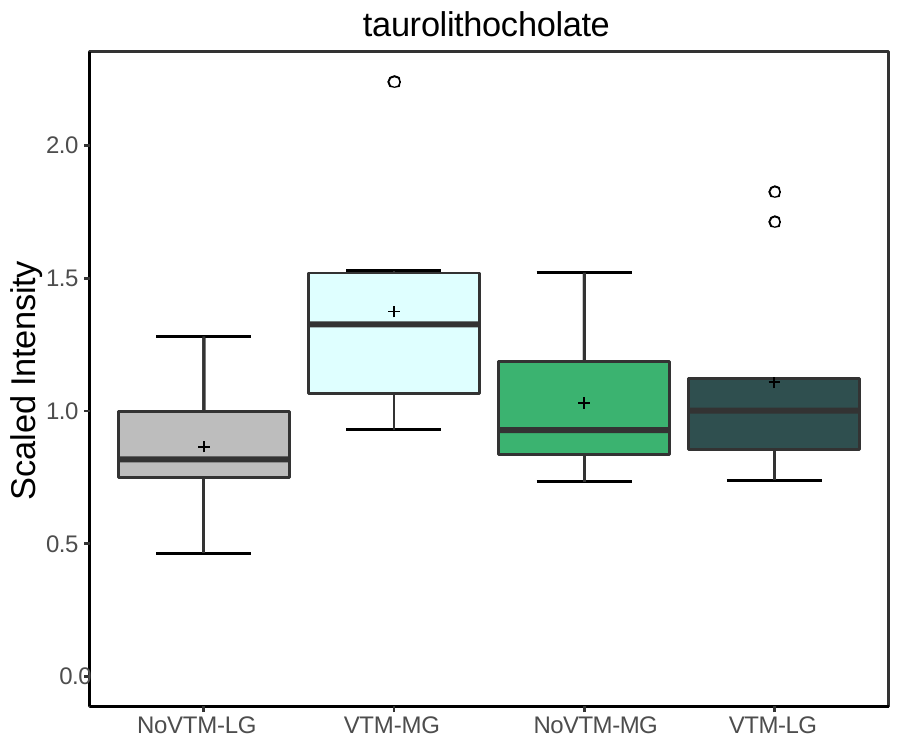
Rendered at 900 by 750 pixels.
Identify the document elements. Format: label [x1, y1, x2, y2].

footer [57, 661, 95, 750]
text_box [360, 0, 617, 44]
text_box [83, 50, 891, 738]
text_box [1, 256, 82, 503]
text_box [44, 526, 82, 557]
text_box [44, 127, 82, 159]
slide_number [134, 713, 290, 750]
